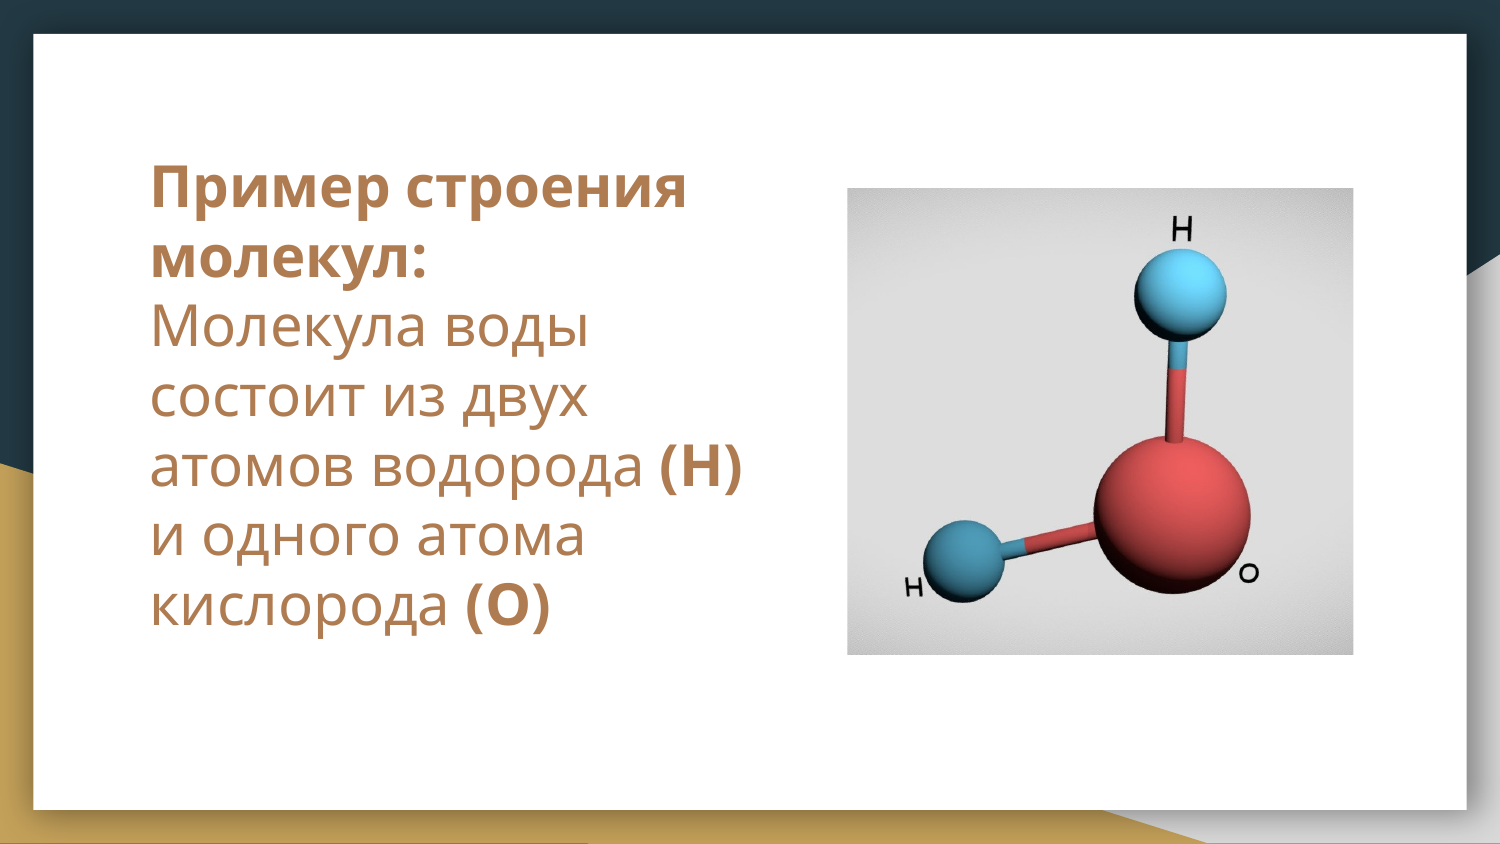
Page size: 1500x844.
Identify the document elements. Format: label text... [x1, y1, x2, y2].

picture [847, 188, 1354, 656]
title Пример строения молекул: Молекула воды состоит из двух атомов водорода (H) и одного атома кислорода (О) [134, 134, 795, 656]
